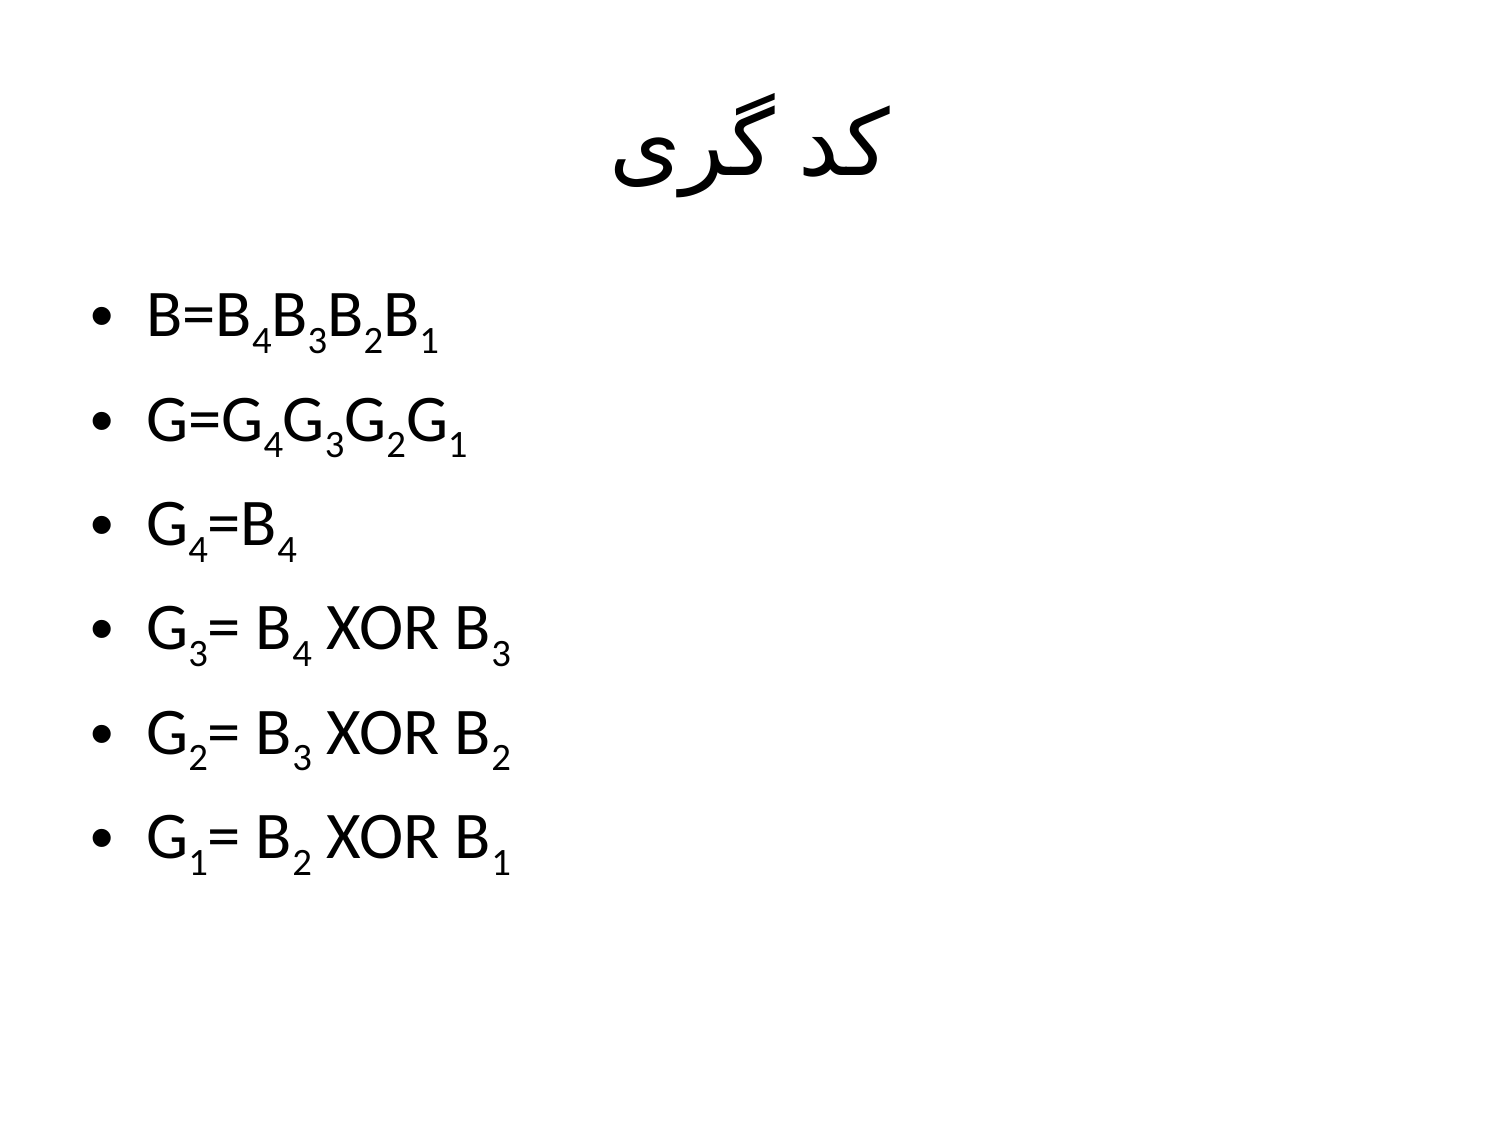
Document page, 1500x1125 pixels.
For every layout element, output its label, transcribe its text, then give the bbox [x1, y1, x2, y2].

list B=B4B3B2B1 G=G4G3G2G1 G4=B4 G3= B4 XOR B3 G2= B3 XOR B2 G1= B2 XOR B1 [75, 262, 1425, 1005]
title کد گری [75, 45, 1425, 233]
